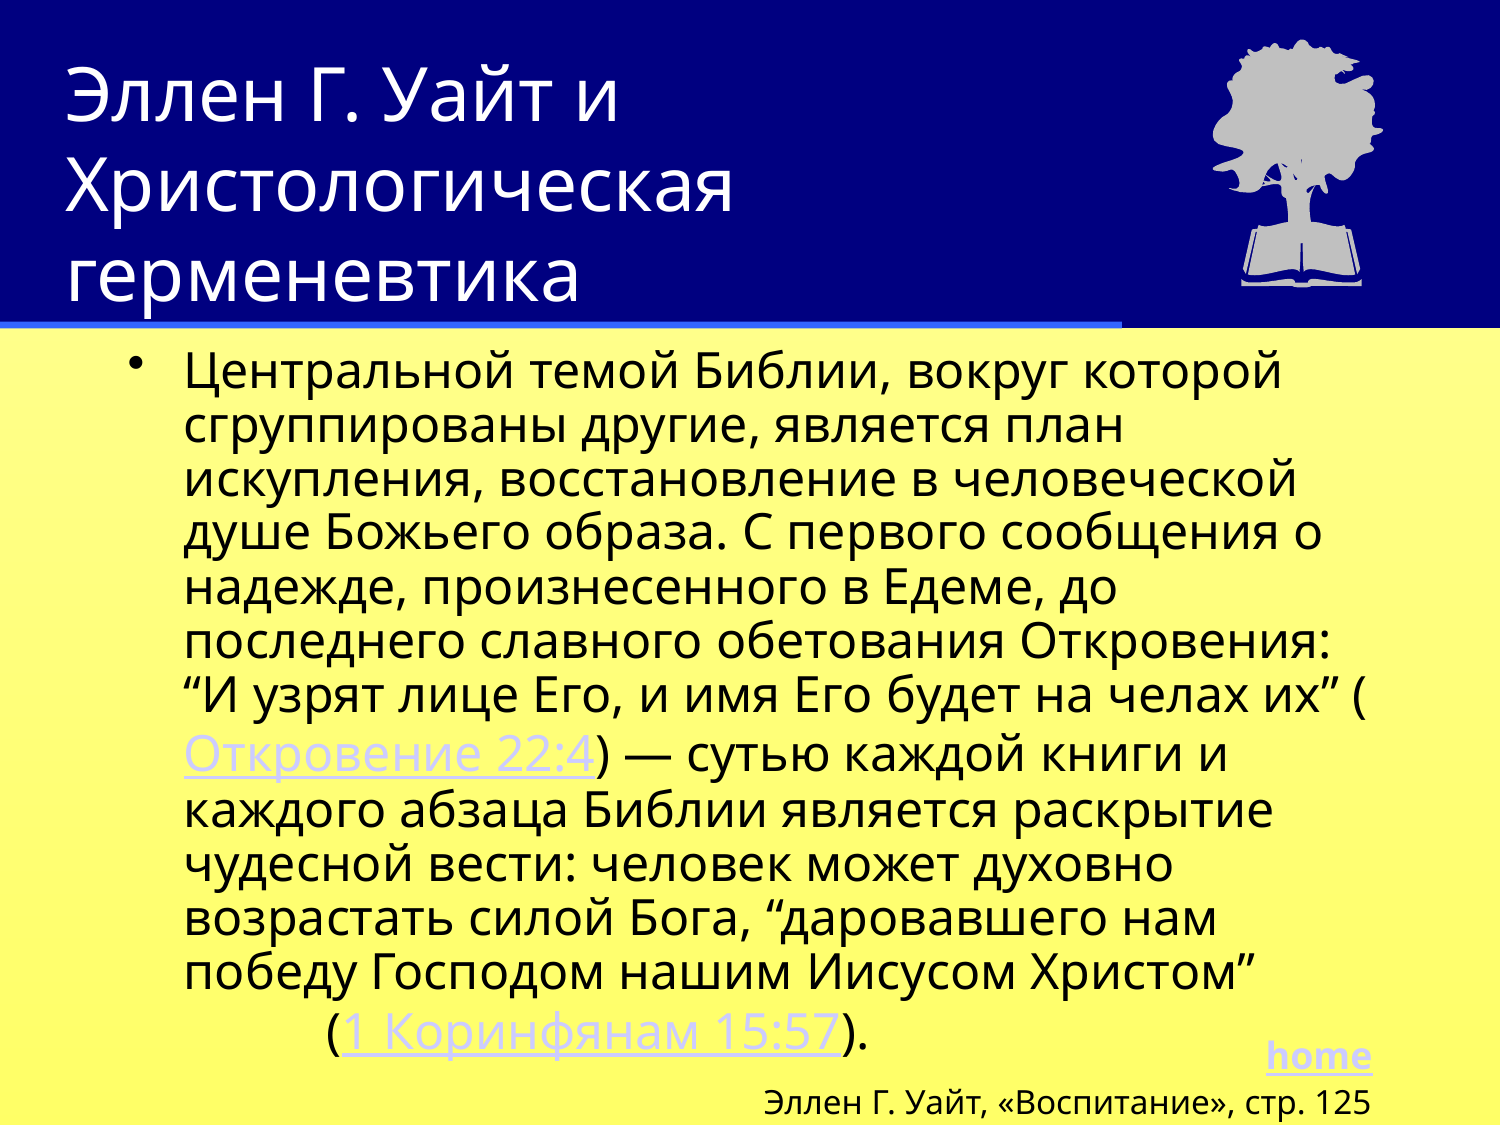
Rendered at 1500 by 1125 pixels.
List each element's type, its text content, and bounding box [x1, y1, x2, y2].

list Центральной темой Библии, вокруг которой сгруппированы другие, является план искупления, восстановление в человеческой душе Божьего образа. С первого сообщения о надежде, произнесенного в Едеме, до последнего славного обетования Откровения: “И узрят лице Его, и имя Его будет на челах их” (Откровение 22:4) — сутью каждой книги и каждого абзаца Библии является раскрытие чудесной вести: человек может духовно возрастать силой Бога, “даровавшего нам победу Господом нашим Иисусом Христом” (1 Коринфянам 15:57). Эллен Г. Уайт, «Воспитание», стр. 125 [112, 337, 1388, 1100]
title Эллен Г. Уайт и Христологическая герменевтика [50, 87, 1221, 275]
